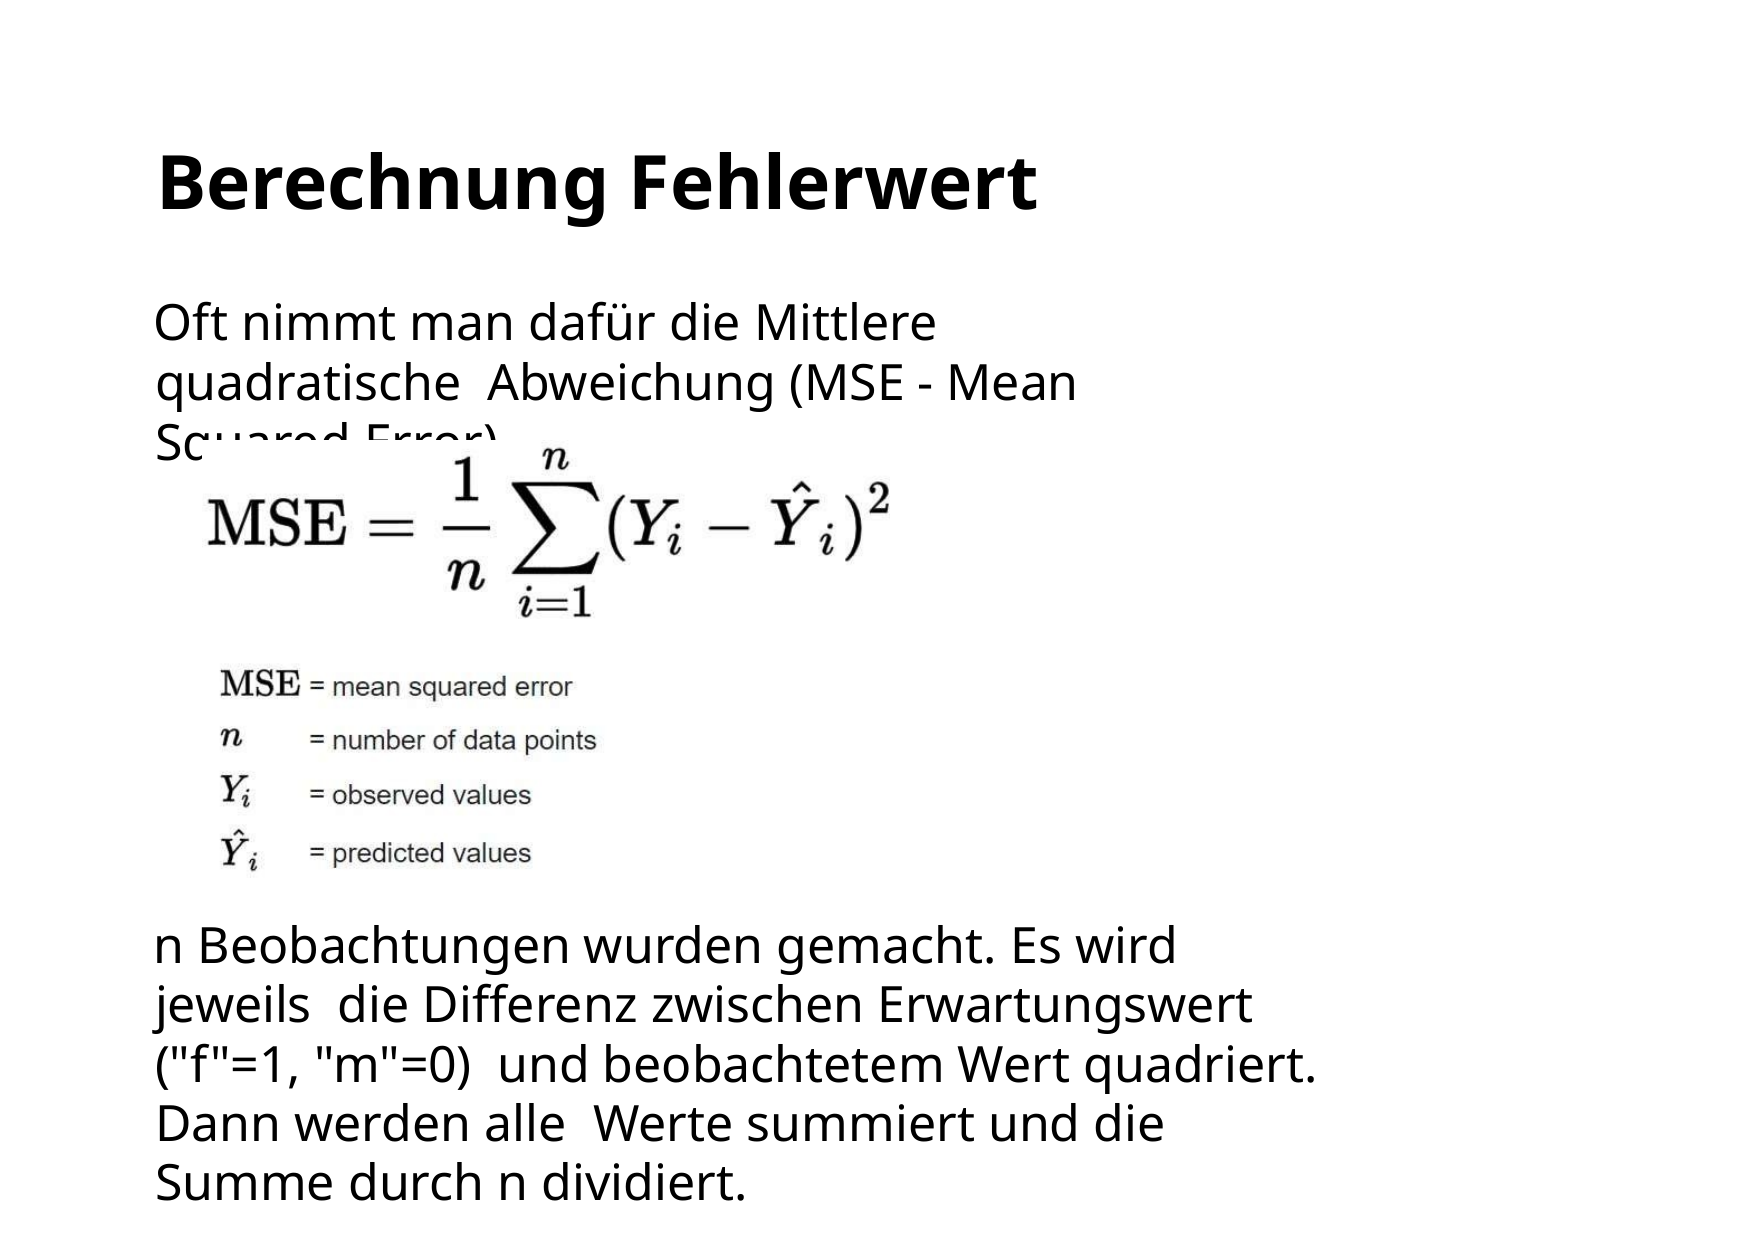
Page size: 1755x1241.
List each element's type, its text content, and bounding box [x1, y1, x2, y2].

text_box n Beobachtungen wurden gemacht. Es wird jeweils die Differenz zwischen Erwartungswert ("f"=1, "m"=0) und beobachtetem Wert quadriert. Dann werden alle Werte summiert und die Summe durch n dividiert. [152, 913, 1335, 1213]
text_box Berechnung Fehlerwert [154, 132, 1115, 225]
title Oft nimmt man dafür die Mittlere quadratische Abweichung (MSE - Mean Squared Error). [152, 286, 1172, 499]
picture [201, 440, 890, 879]
